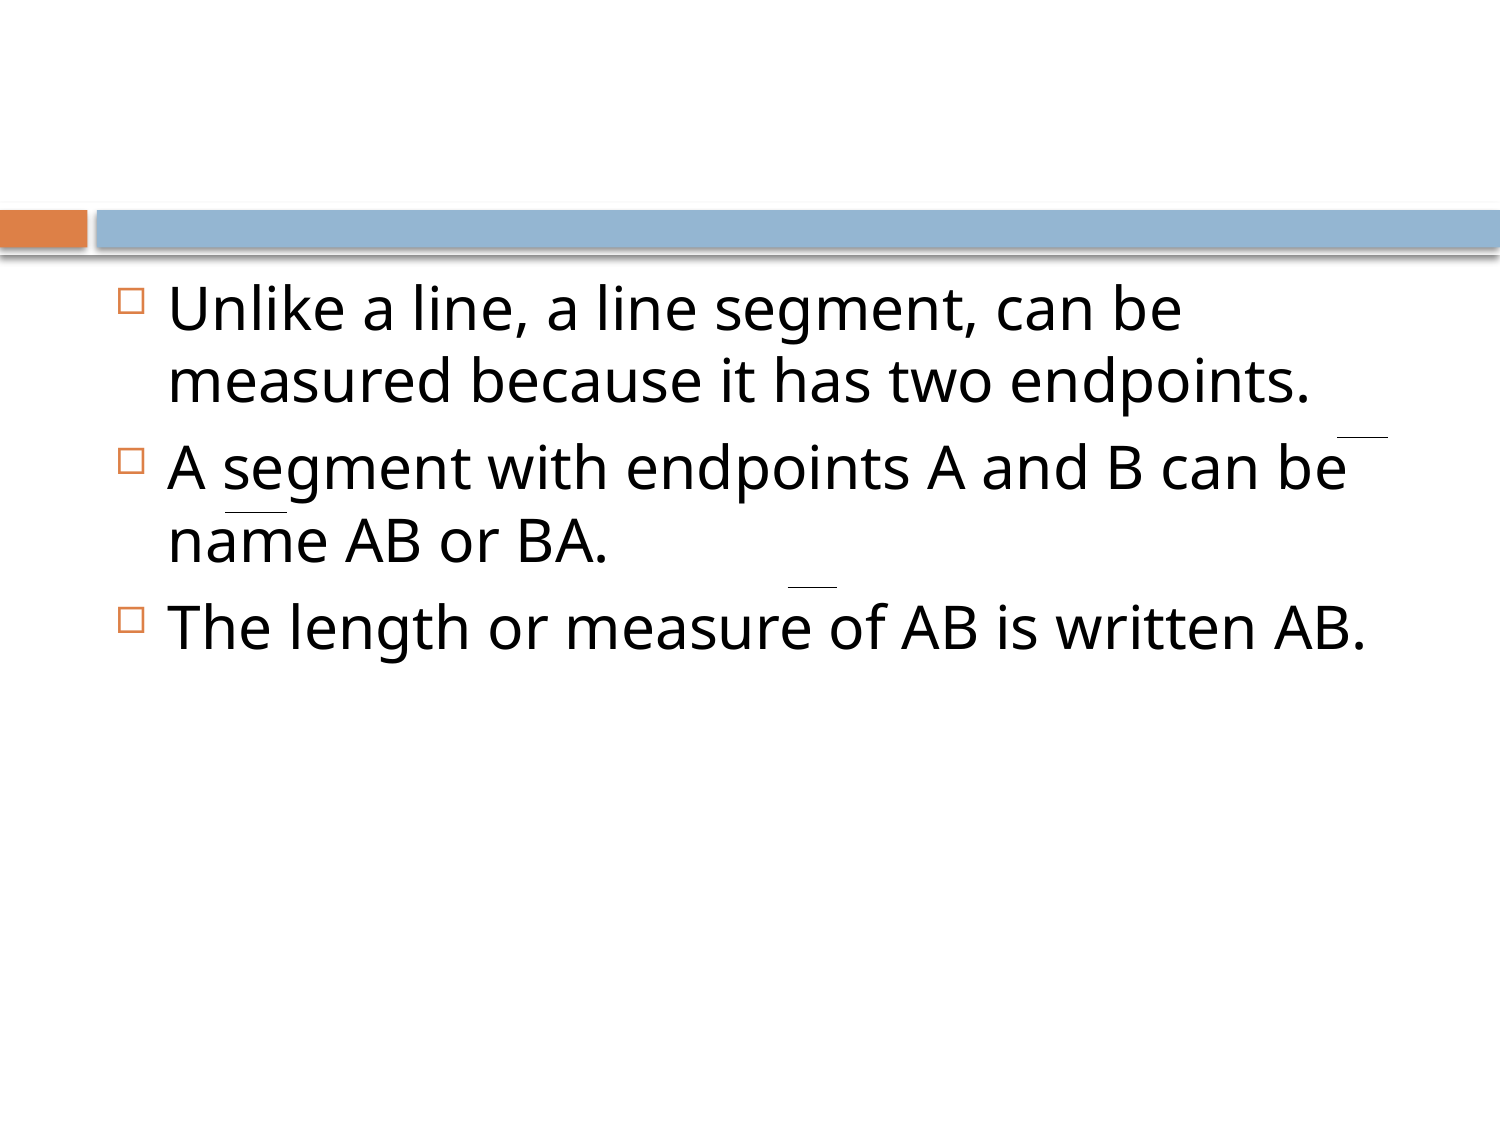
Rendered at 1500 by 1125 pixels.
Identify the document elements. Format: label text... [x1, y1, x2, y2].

list Unlike a line, a line segment, can be measured because it has two endpoints. A segment with endpoints A and B can be name AB or BA. The length or measure of AB is written AB. [100, 262, 1438, 1000]
